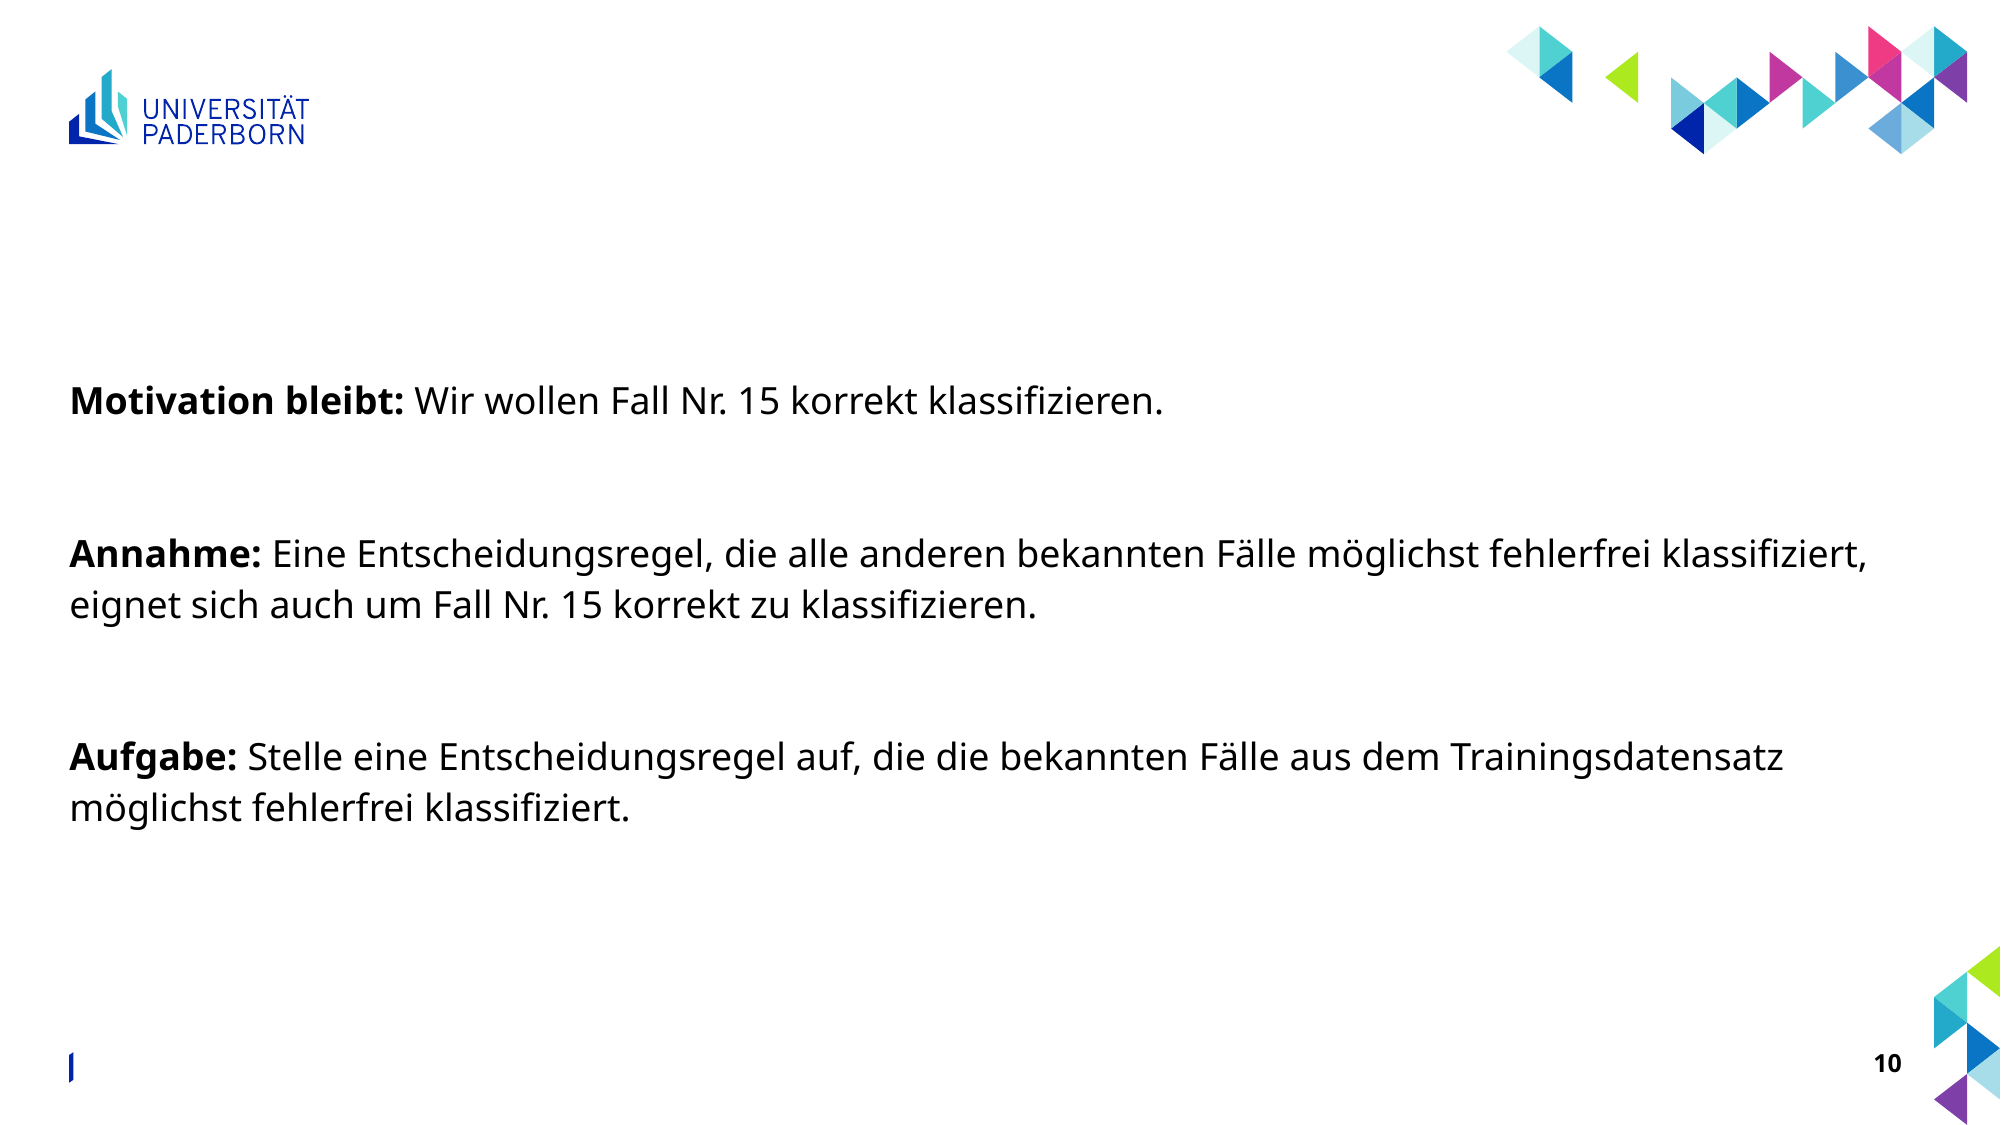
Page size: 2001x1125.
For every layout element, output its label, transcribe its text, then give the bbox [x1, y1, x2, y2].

list Motivation bleibt: Wir wollen Fall Nr. 15 korrekt klassifizieren. Annahme: Eine Entscheidungsregel, die alle anderen bekannten Fälle möglichst fehlerfrei klassifiziert, eignet sich auch um Fall Nr. 15 korrekt zu klassifizieren. Aufgabe: Stelle eine Entscheidungsregel auf, die die bekannten Fälle aus dem Trainingsdatensatz möglichst fehlerfrei klassifiziert. [69, 371, 1931, 947]
slide_number 10 [1819, 1052, 1902, 1083]
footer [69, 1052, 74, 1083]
